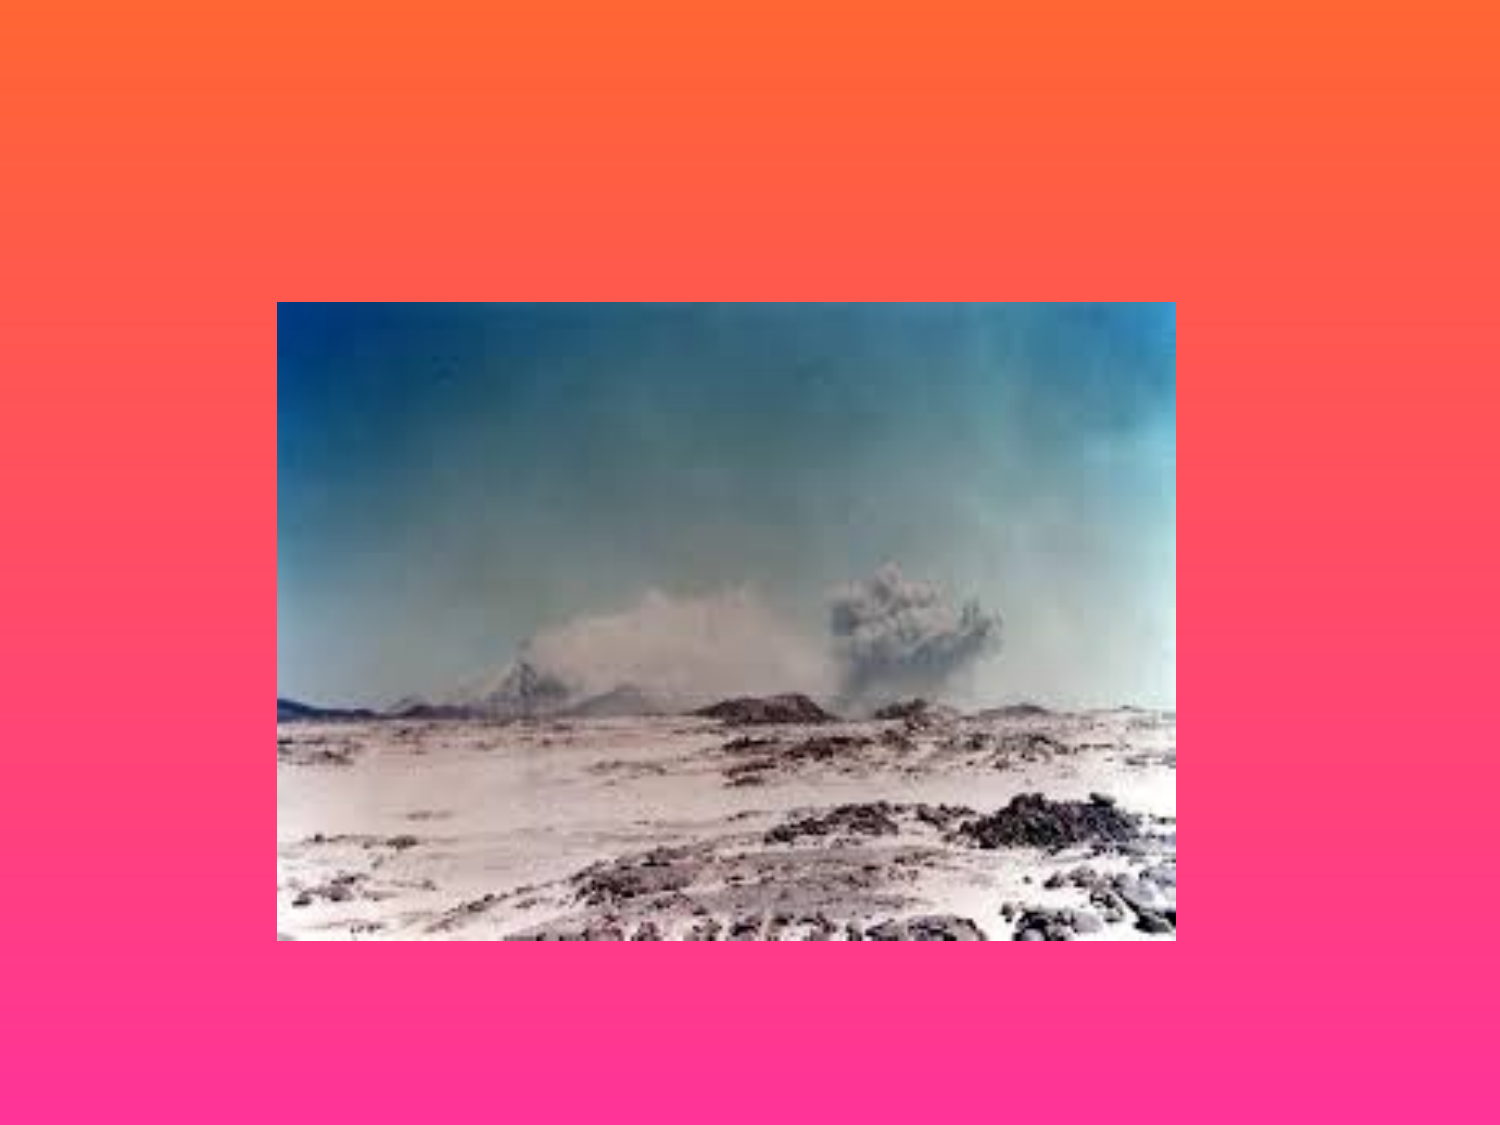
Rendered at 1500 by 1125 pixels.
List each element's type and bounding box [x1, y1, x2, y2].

list [277, 302, 1176, 941]
